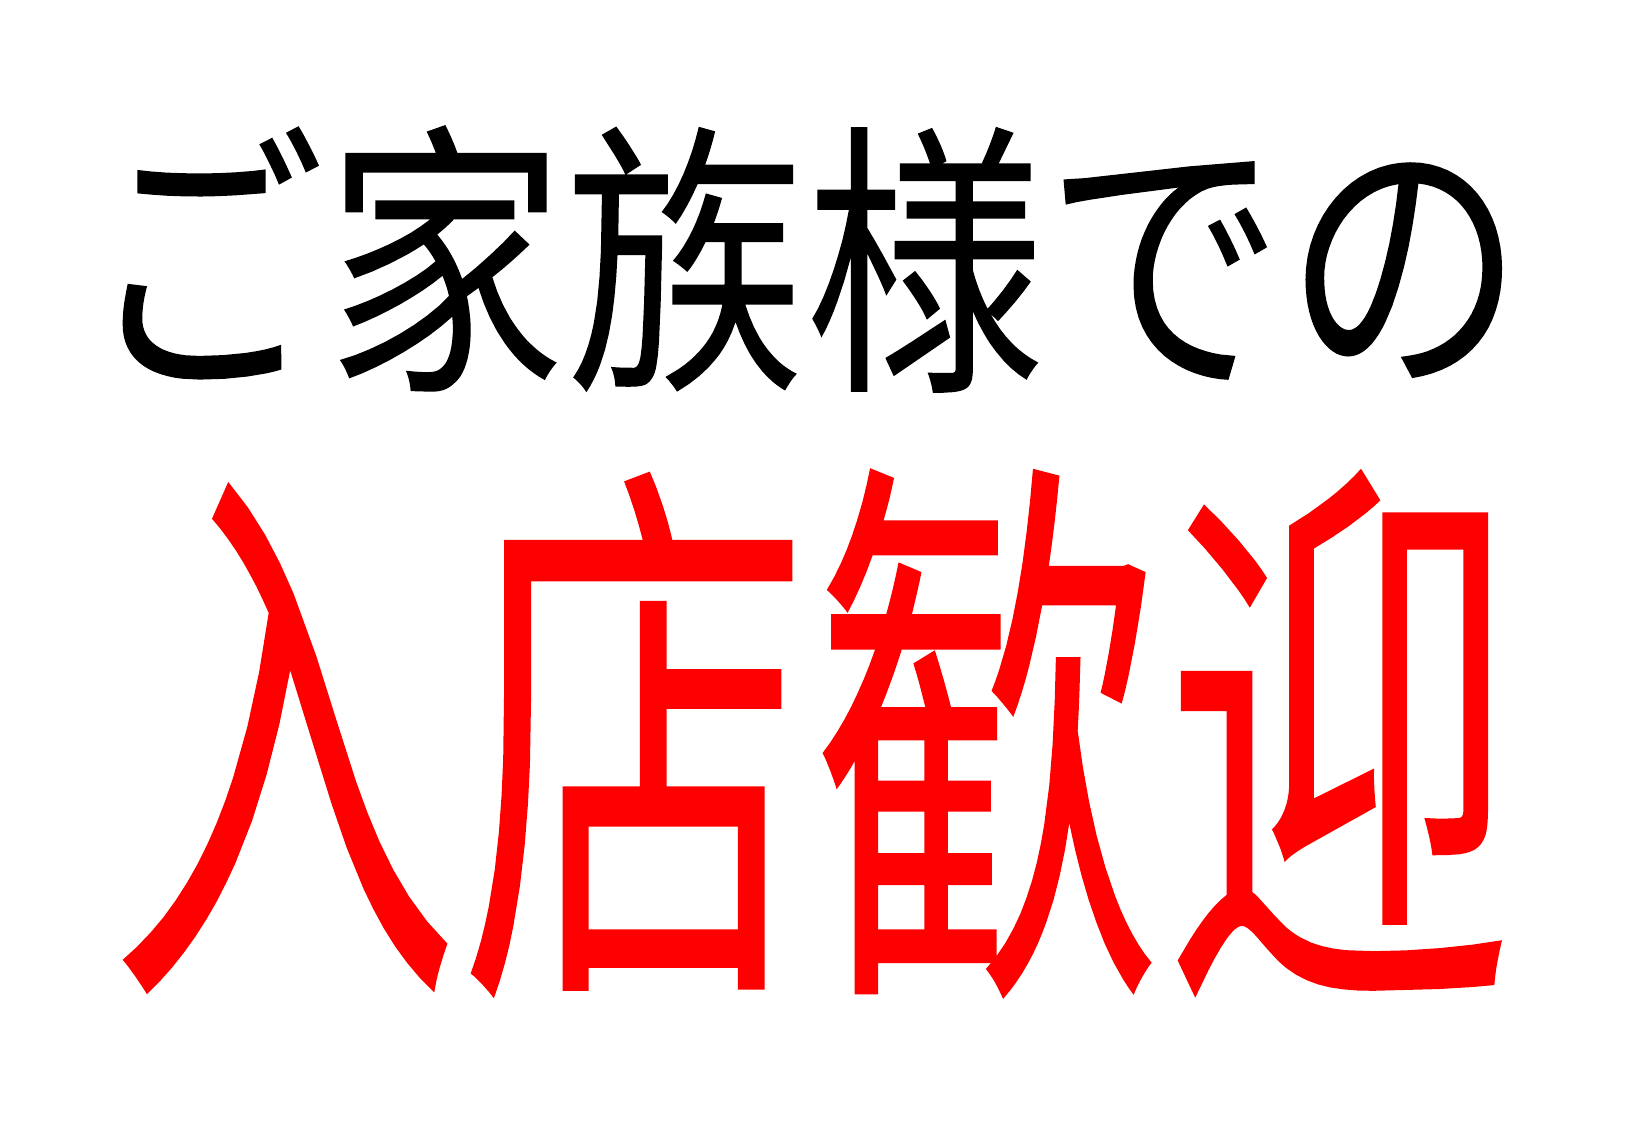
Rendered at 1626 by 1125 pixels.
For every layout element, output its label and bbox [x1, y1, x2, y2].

text_box [122, 124, 1503, 1000]
